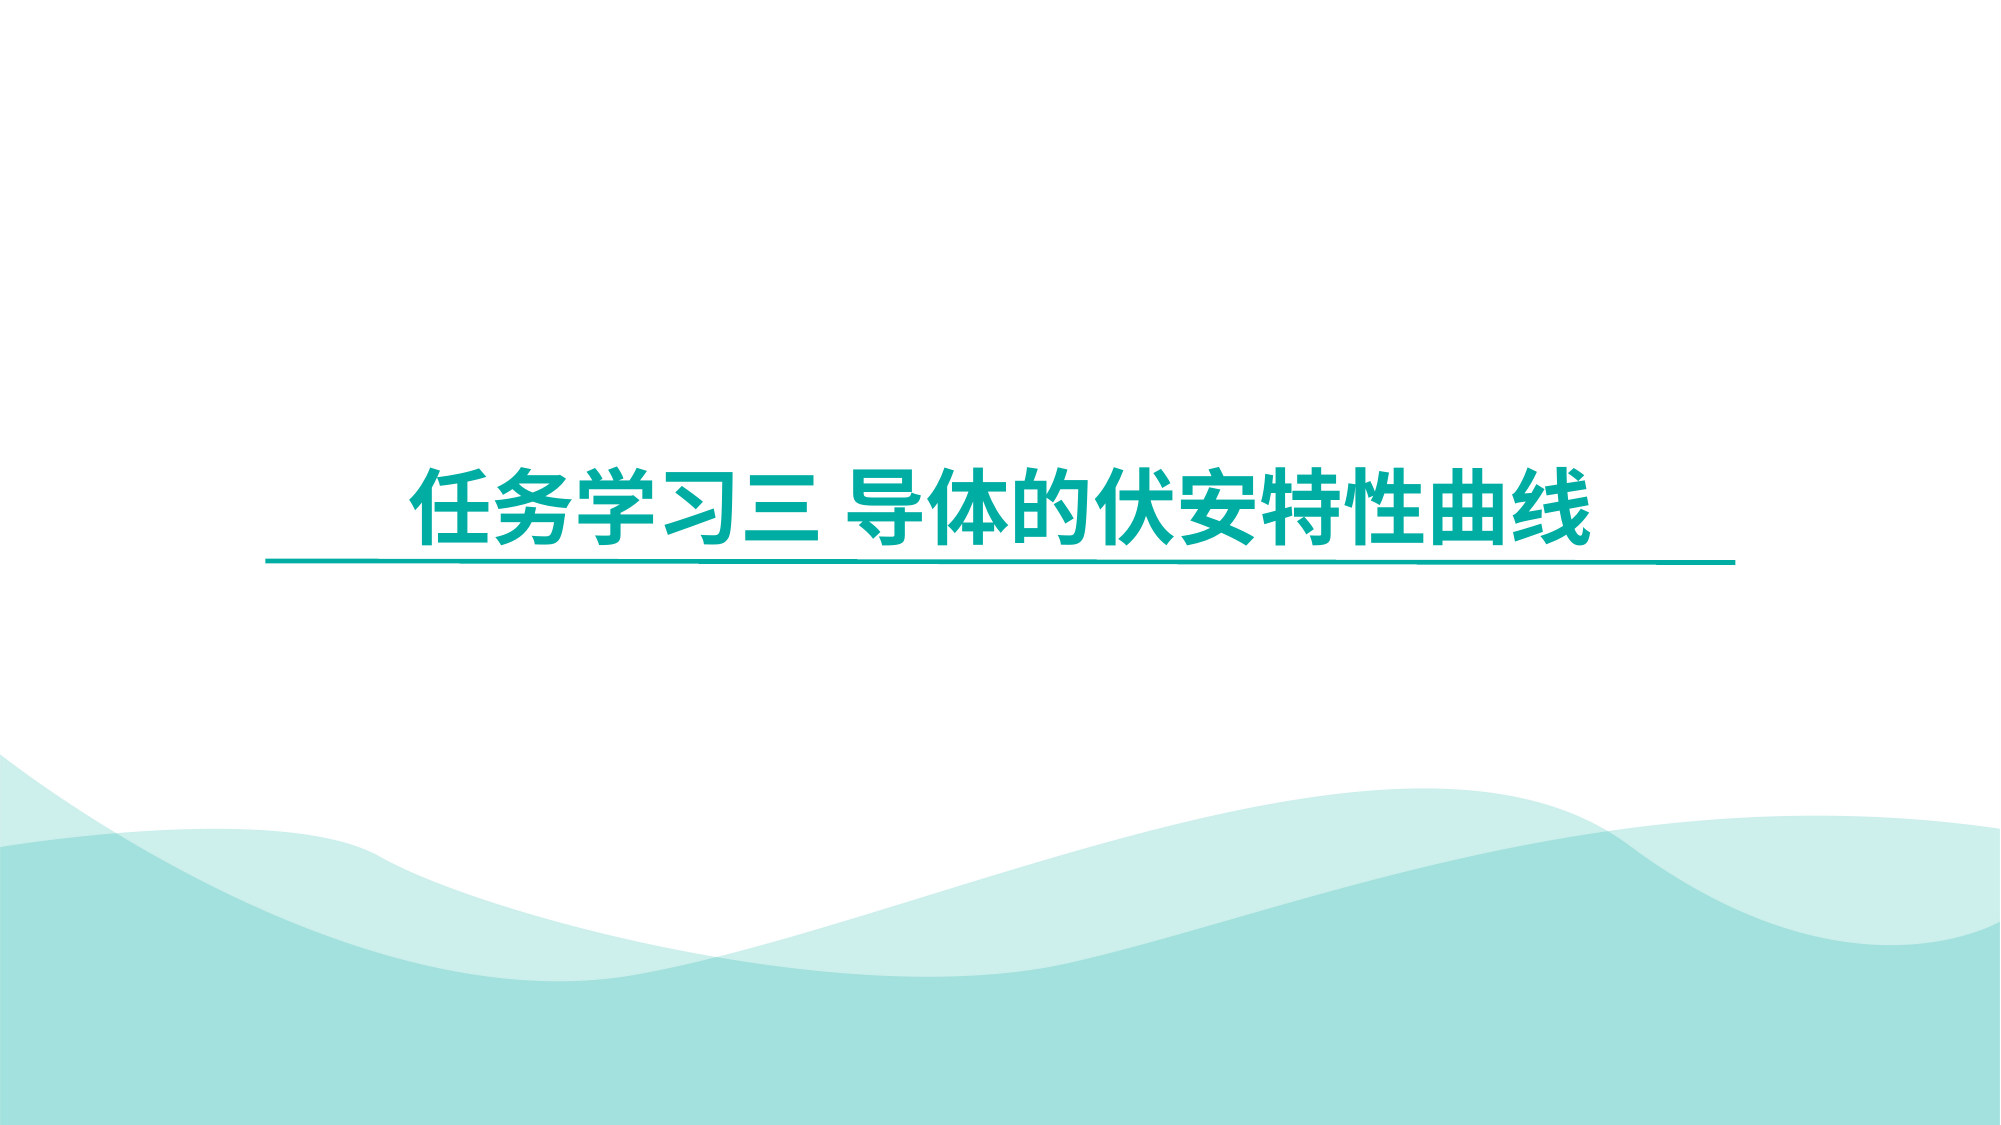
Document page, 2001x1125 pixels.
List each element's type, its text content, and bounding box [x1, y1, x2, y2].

picture [0, 0, 2000, 1125]
text_box 任务学习三 导体的伏安特性曲线 [232, 371, 1769, 555]
